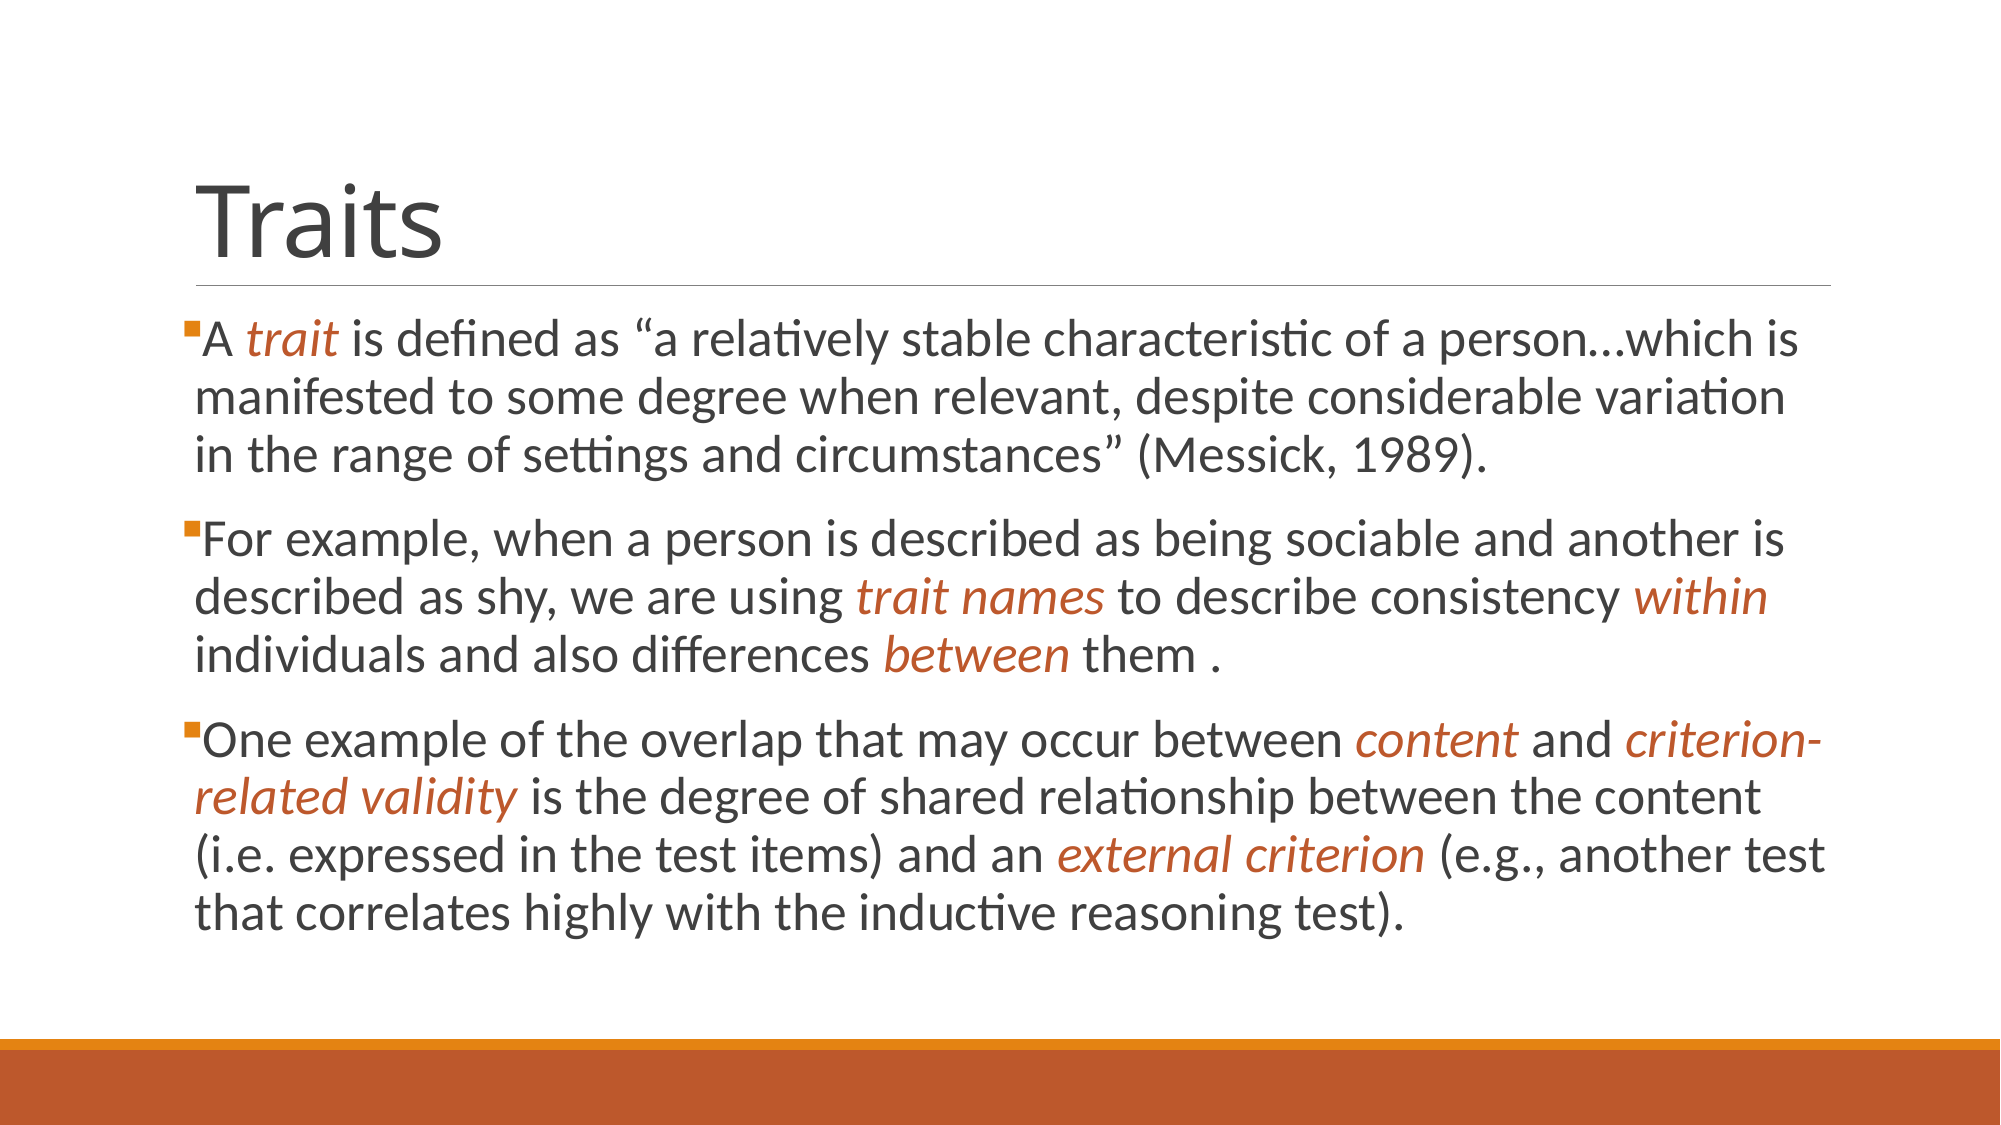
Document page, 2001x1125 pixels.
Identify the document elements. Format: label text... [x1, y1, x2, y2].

list A trait is defined as “a relatively stable characteristic of a person…which is manifested to some degree when relevant, despite considerable variation in the range of settings and circumstances” (Messick, 1989). For example, when a person is described as being sociable and another is described as shy, we are using trait names to describe consistency within individuals and also differences between them . One example of the overlap that may occur between content and criterion-related validity is the degree of shared relationship between the content (i.e. expressed in the test items) and an external criterion (e.g., another test that correlates highly with the inductive reasoning test). [180, 302, 1830, 963]
title Traits [180, 47, 1830, 285]
